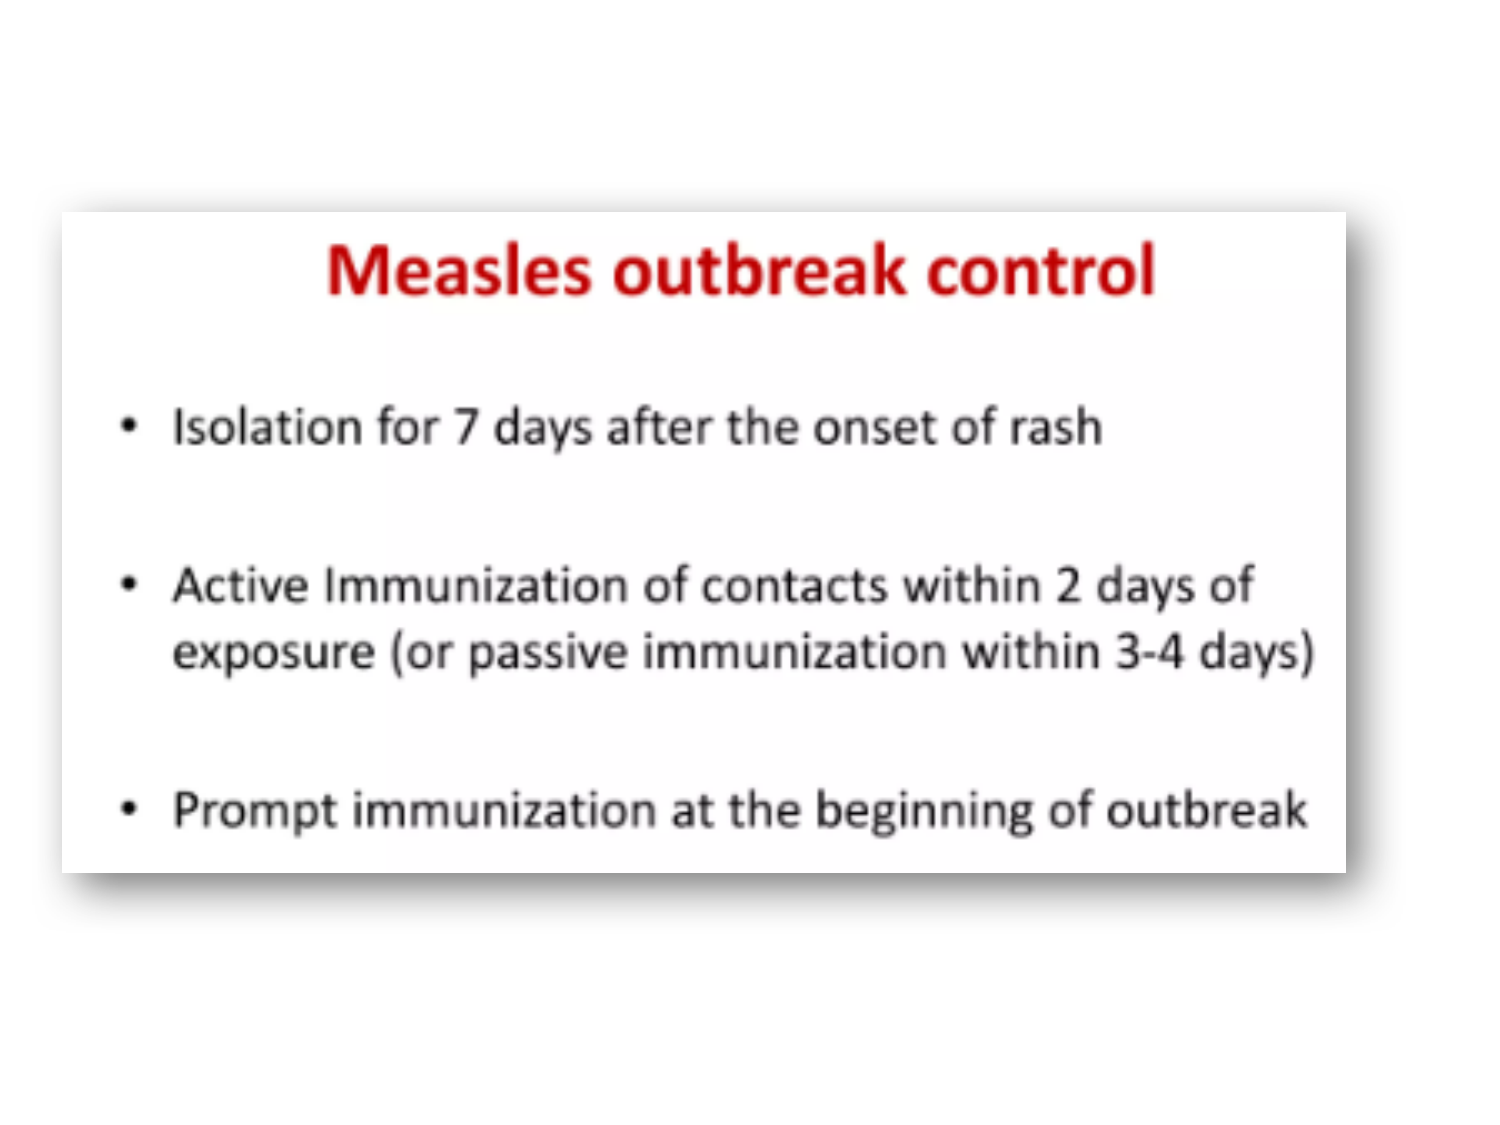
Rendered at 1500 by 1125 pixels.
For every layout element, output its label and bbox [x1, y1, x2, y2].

picture [62, 212, 1346, 873]
